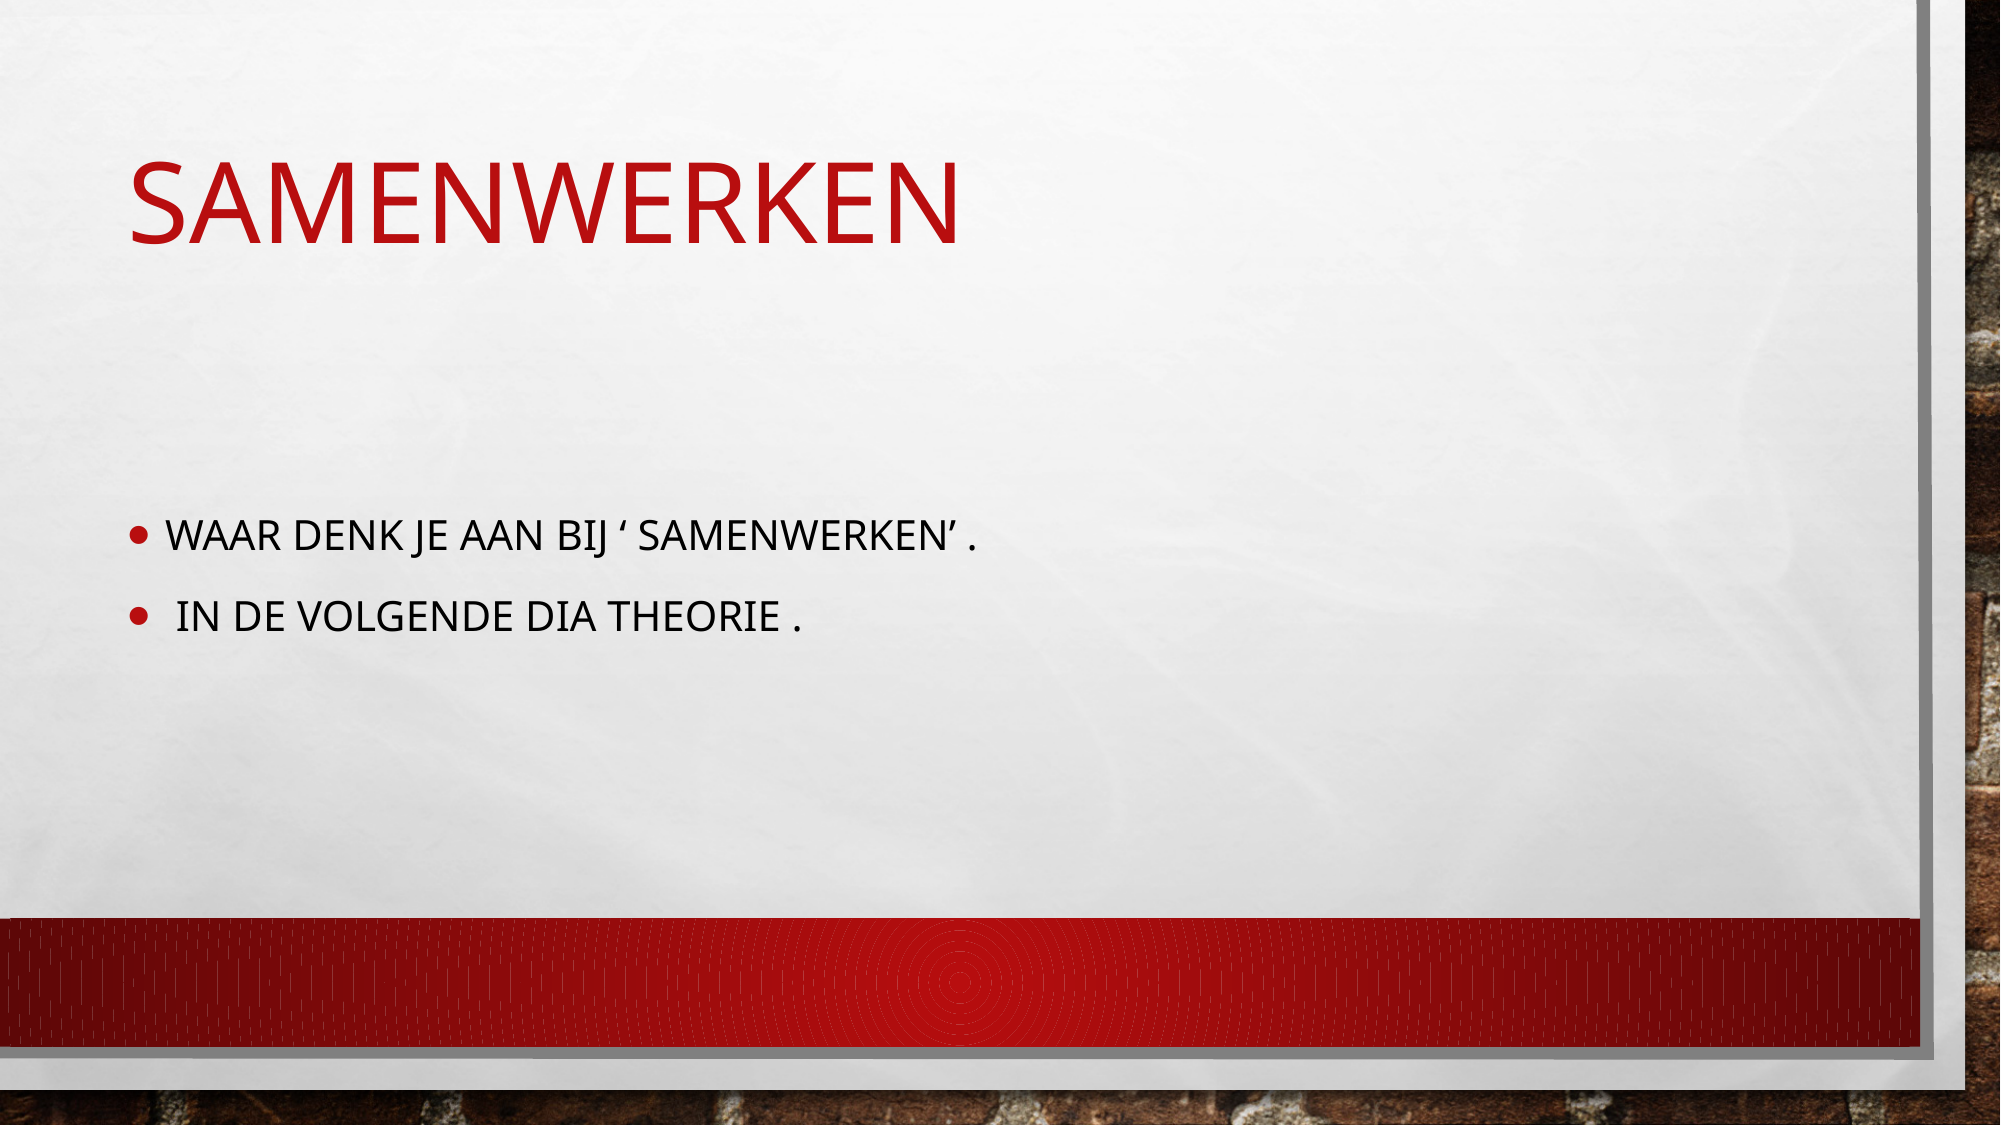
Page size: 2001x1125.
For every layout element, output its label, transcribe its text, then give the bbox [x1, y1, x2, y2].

title samenwerken [112, 112, 1818, 302]
picture [0, 0, 2000, 1125]
list Waar denk je aan bij ‘ samenwerken’ . in de volgende dia theorie . [112, 338, 1818, 882]
